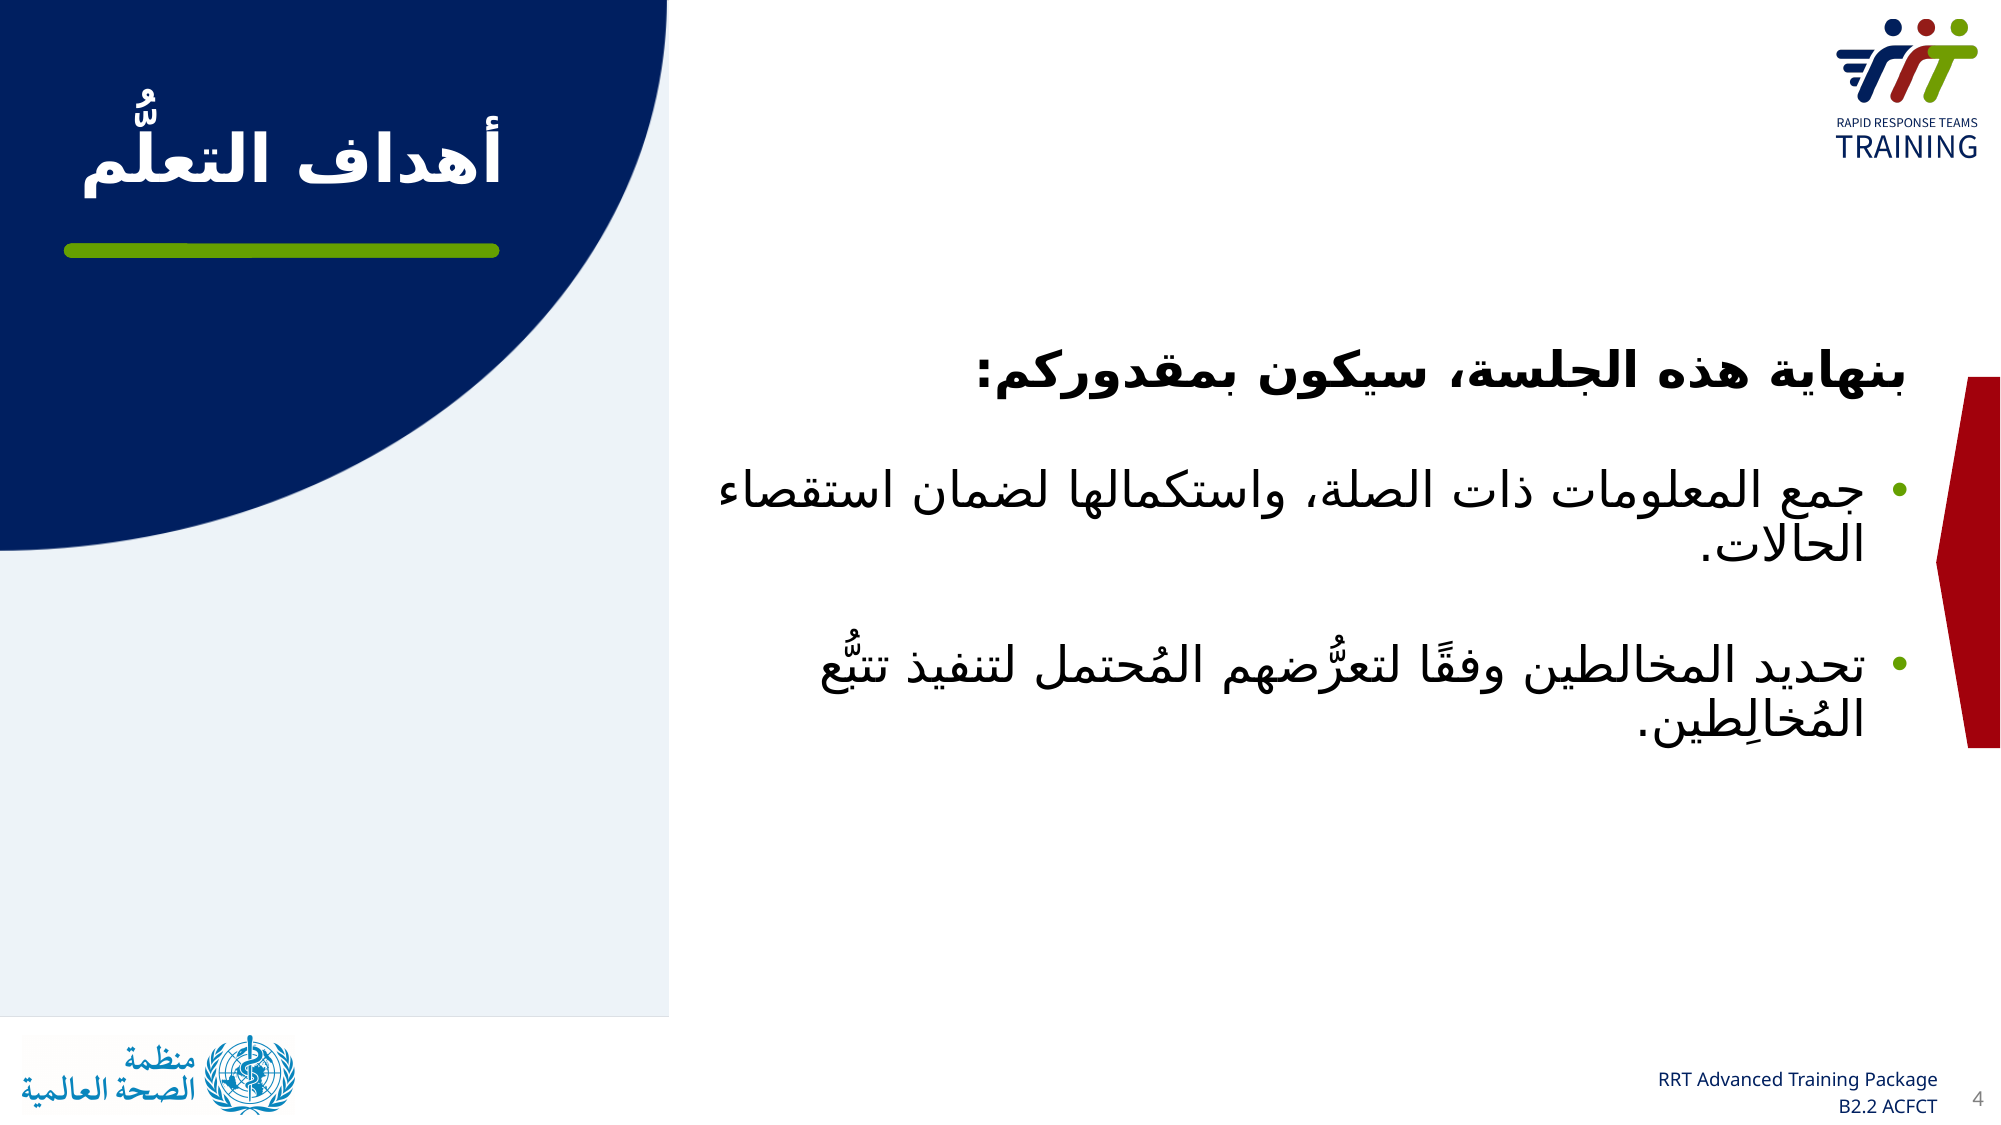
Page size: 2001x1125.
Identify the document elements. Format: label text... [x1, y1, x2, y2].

picture [1835, 19, 1978, 167]
text_box [63, 243, 500, 258]
picture [22, 1035, 295, 1115]
picture [252, 1050, 258, 1059]
list بنهاية هذه الجلسة، سيكون بمقدوركم: جمع المعلومات ذات الصلة، واستكمالها لضمان استقصاء الحالات. تحديد المخالطين وفقًا لتعرُّضهم المُحتمل لتنفيذ تتبُّع المُخالِطين. [680, 336, 1917, 789]
picture [0, 0, 669, 1018]
title أهداف التعلُّم [0, 63, 513, 259]
